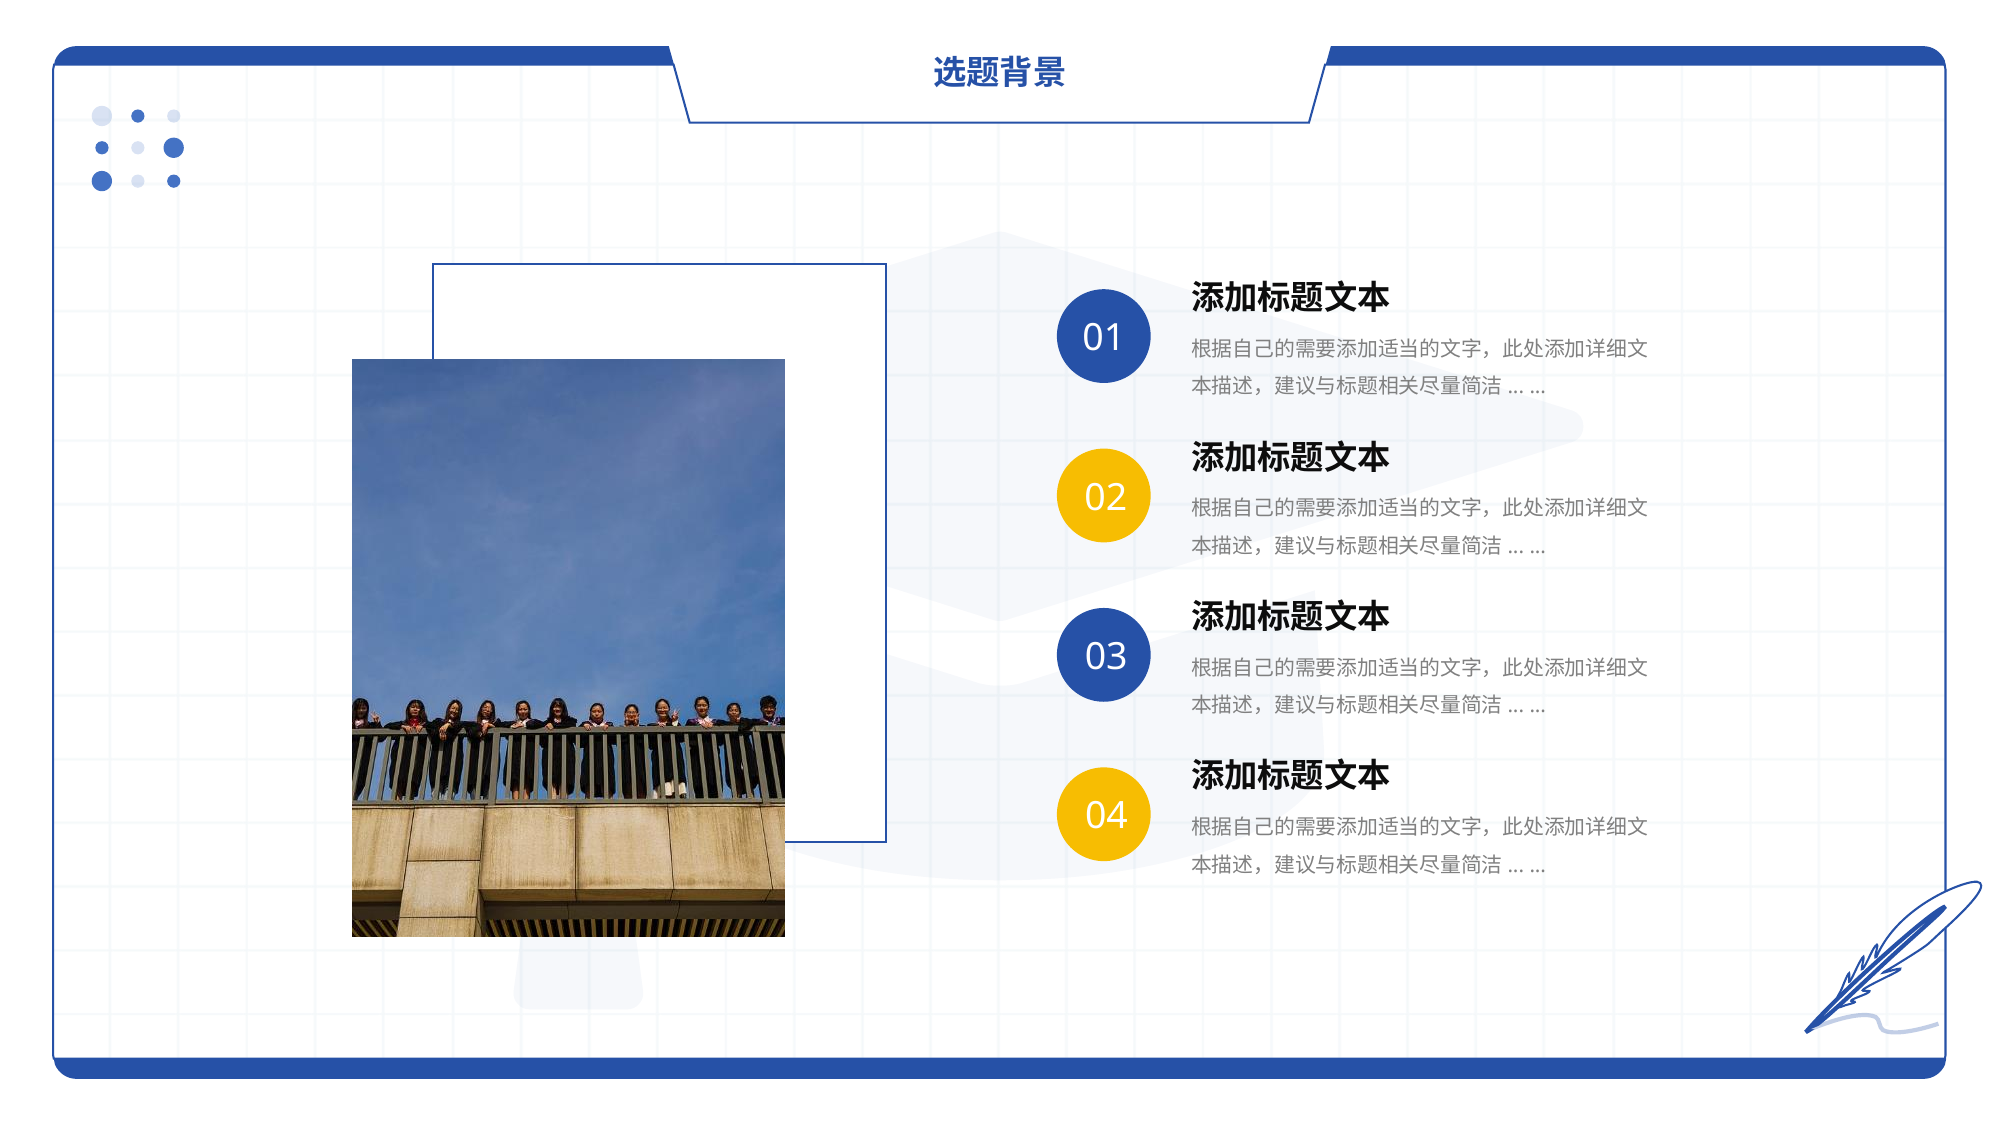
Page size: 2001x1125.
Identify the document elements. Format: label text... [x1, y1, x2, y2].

text_box 选题背景 [918, 44, 1082, 99]
text_box [432, 263, 887, 843]
picture [55, 66, 1944, 1057]
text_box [1056, 269, 1664, 404]
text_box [1056, 587, 1664, 722]
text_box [1056, 747, 1664, 882]
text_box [1056, 428, 1664, 563]
